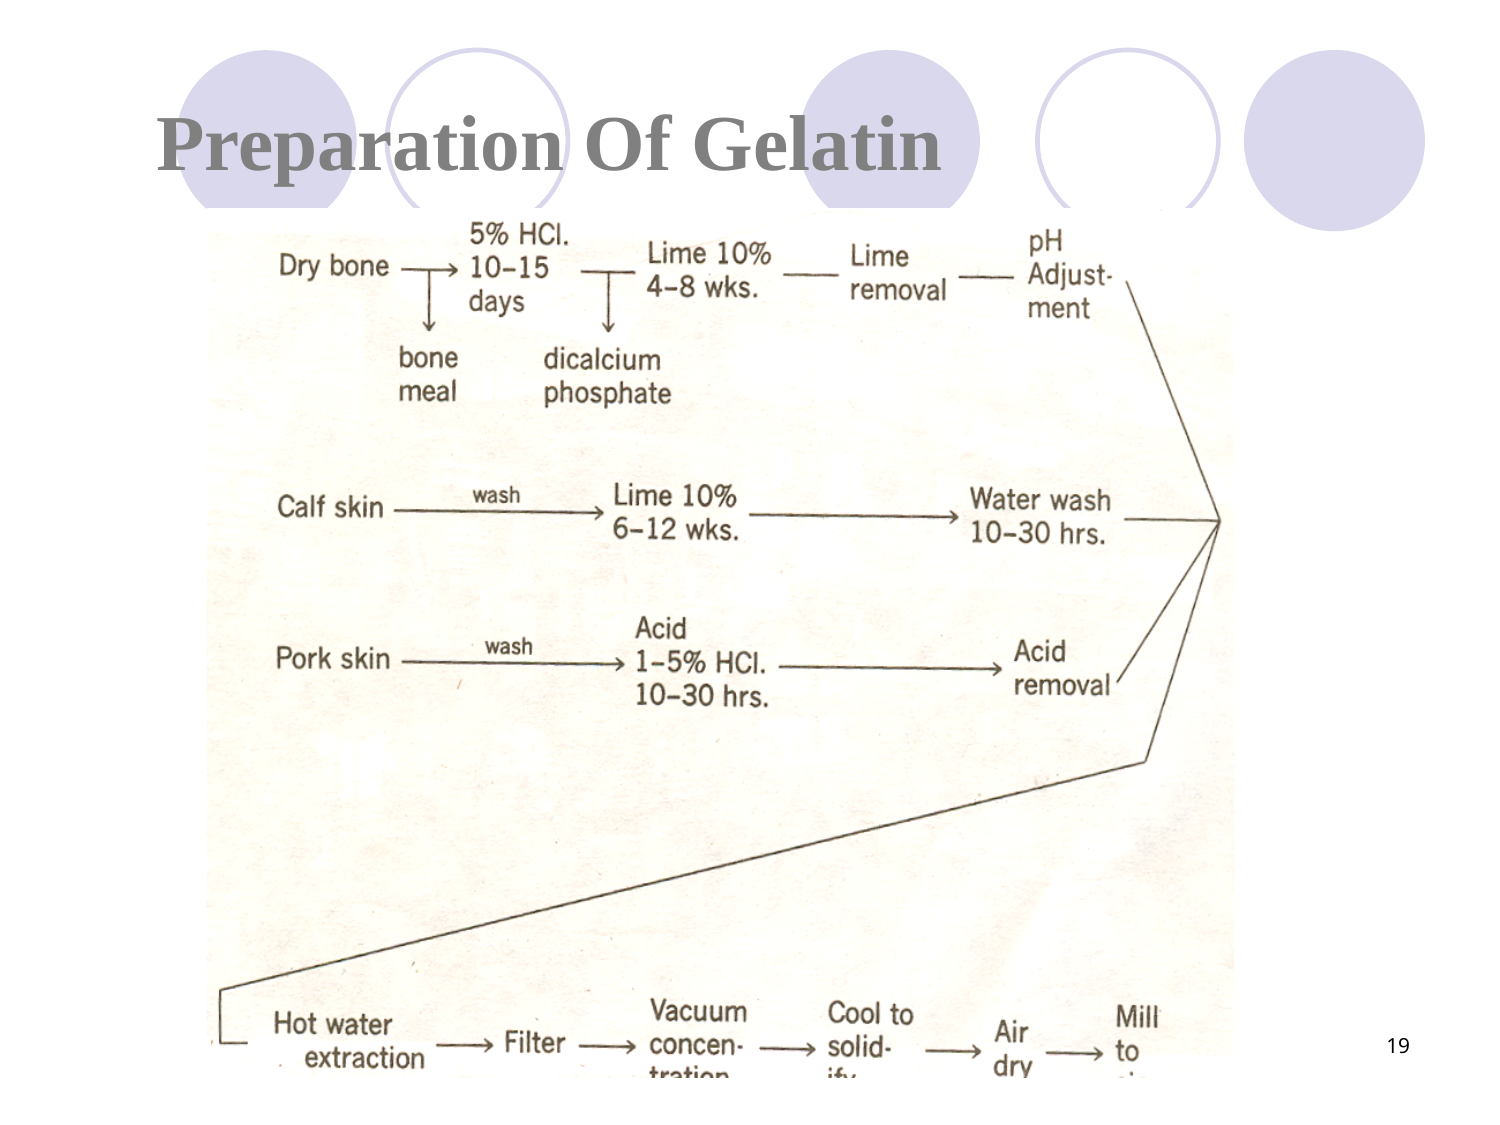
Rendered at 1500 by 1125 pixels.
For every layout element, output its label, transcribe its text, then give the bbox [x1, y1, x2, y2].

picture [206, 207, 1235, 1078]
title Preparation Of Gelatin [75, 45, 1425, 233]
slide_number 19 [1074, 1024, 1426, 1101]
